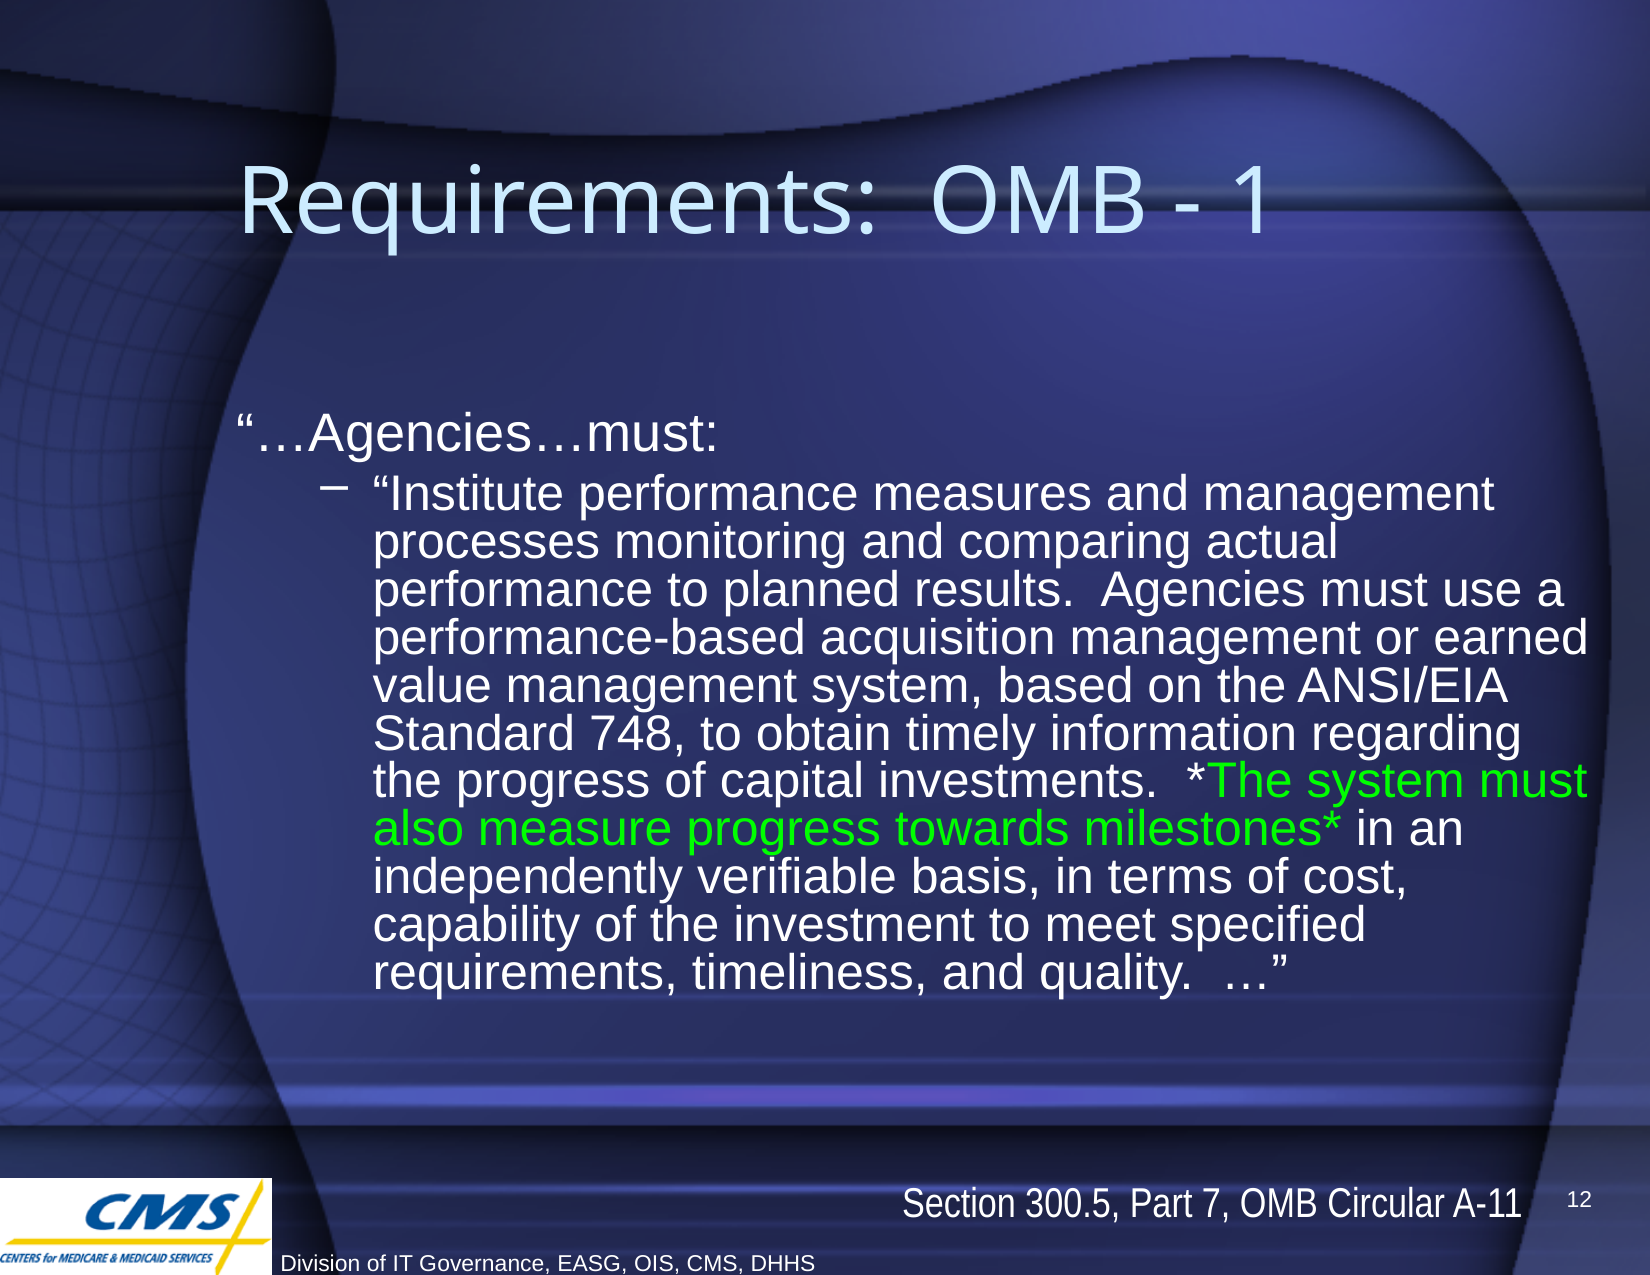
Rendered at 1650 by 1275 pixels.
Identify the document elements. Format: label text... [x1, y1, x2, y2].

title Requirements: OMB - 1 [220, 111, 1609, 282]
text_box Section 300.5, Part 7, OMB Circular A-11 [274, 1168, 1538, 1234]
slide_number 12 [1264, 1175, 1610, 1247]
list “…Agencies…must: “Institute performance measures and management processes monitoring and comparing actual performance to planned results. Agencies must use a performance-based acquisition management or earned value management system, based on the ANSI/EIA Standard 748, to obtain timely information regarding the progress of capital investments. *The system must also measure progress towards milestones* in an independently verifiable basis, in terms of cost, capability of the investment to meet specified requirements, timeliness, and quality. …” [220, 325, 1609, 1162]
picture [0, 0, 1650, 1275]
